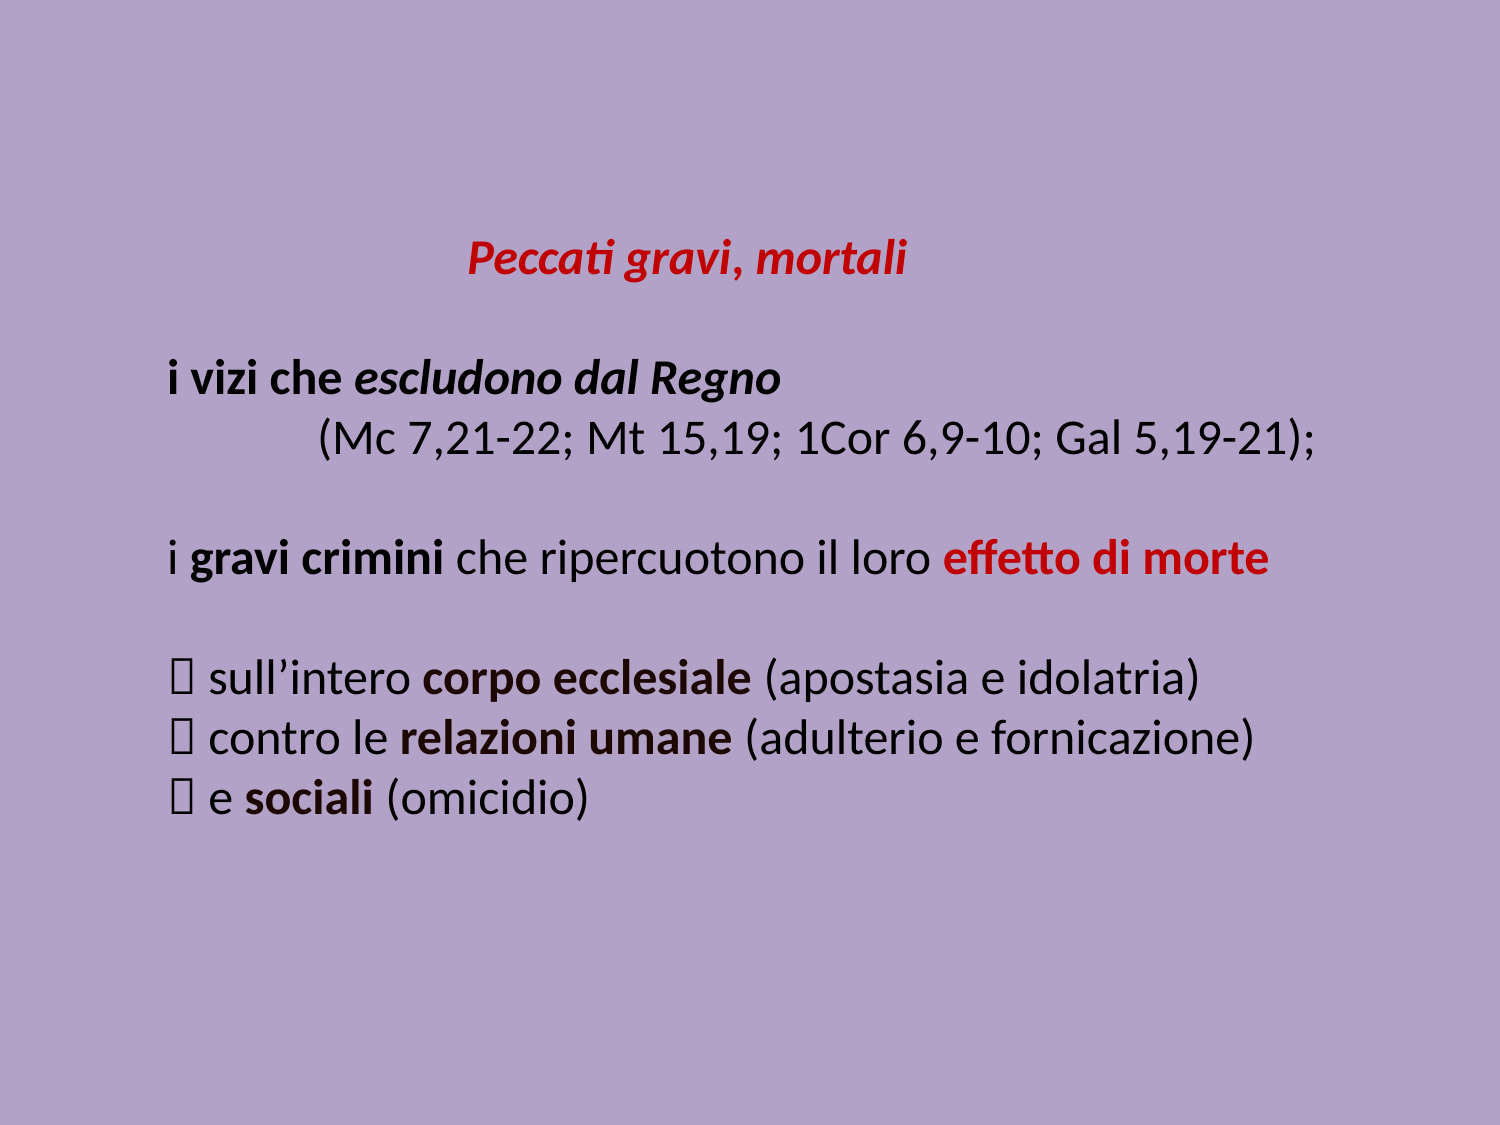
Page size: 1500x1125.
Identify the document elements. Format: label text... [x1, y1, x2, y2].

text_box Peccati gravi, mortali i vizi che escludono dal Regno (Mc 7,21-22; Mt 15,19; 1Cor 6,9-10; Gal 5,19-21); i gravi crimini che ripercuotono il loro effetto di morte  sull’intero corpo ecclesiale (apostasia e idolatria)  contro le relazioni umane (adulterio e fornicazione)  e sociali (omicidio) [152, 216, 1383, 862]
